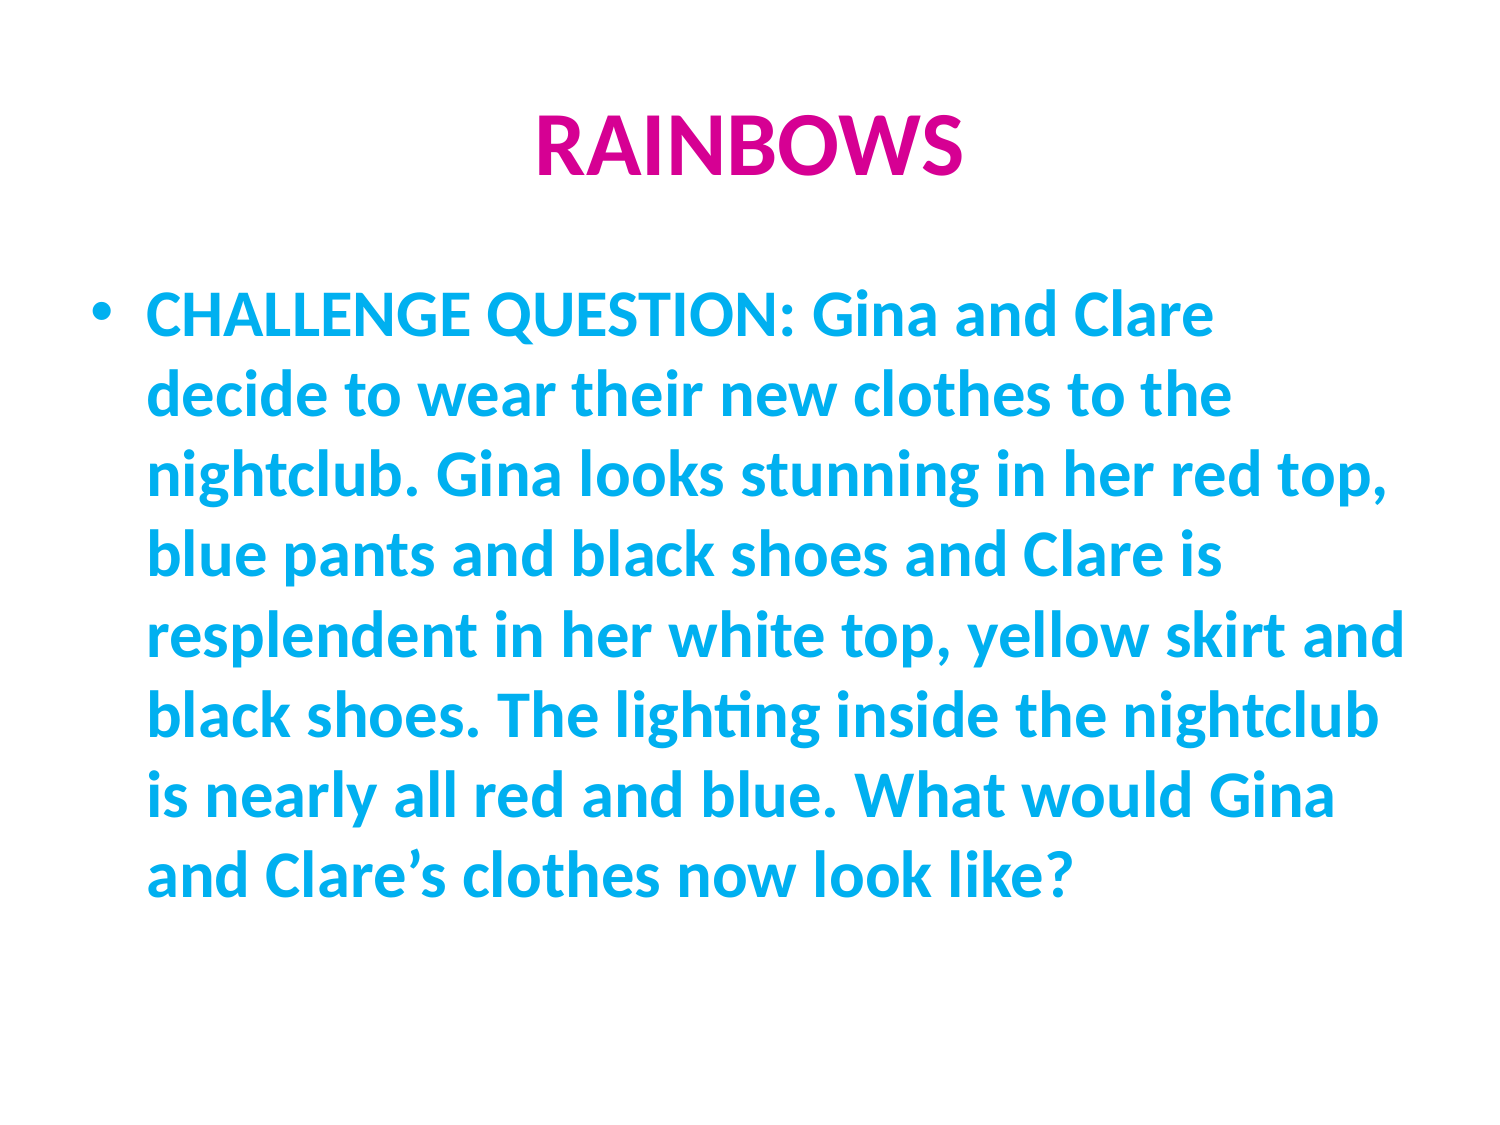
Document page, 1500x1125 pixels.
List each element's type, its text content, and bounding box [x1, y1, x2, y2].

list CHALLENGE QUESTION: Gina and Clare decide to wear their new clothes to the nightclub. Gina looks stunning in her red top, blue pants and black shoes and Clare is resplendent in her white top, yellow skirt and black shoes. The lighting inside the nightclub is nearly all red and blue. What would Gina and Clare’s clothes now look like? [75, 262, 1425, 1005]
title RAINBOWS [75, 45, 1425, 233]
